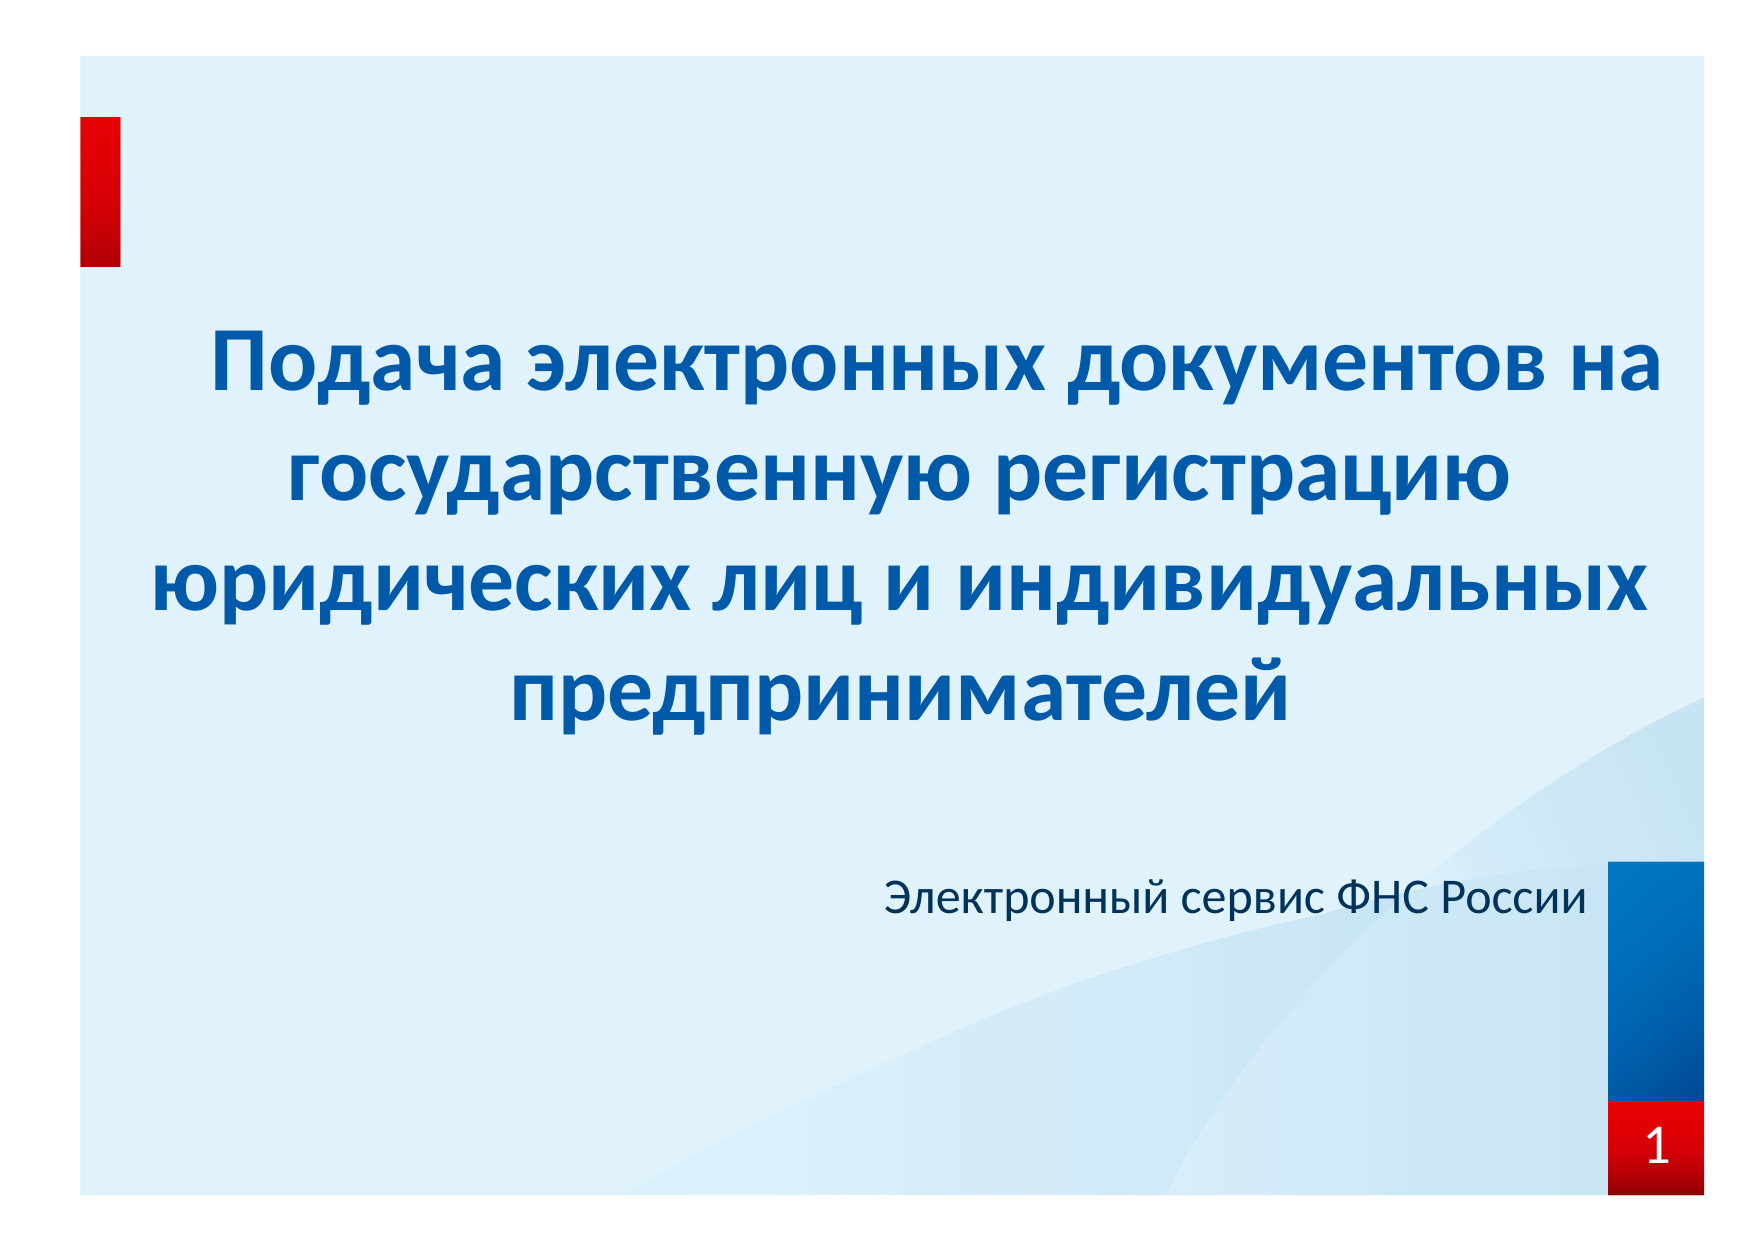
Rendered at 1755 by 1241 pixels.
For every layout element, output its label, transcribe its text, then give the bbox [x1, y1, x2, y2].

text_box [207, 360, 358, 511]
picture [0, 0, 1754, 1240]
title Подача электронных документов на государственную регистрацию юридических лиц и индивидуальных предпринимателей [97, 265, 1705, 857]
text_box Электронный сервис ФНС России [868, 856, 1603, 932]
text_box 1 [1597, 1092, 1716, 1207]
